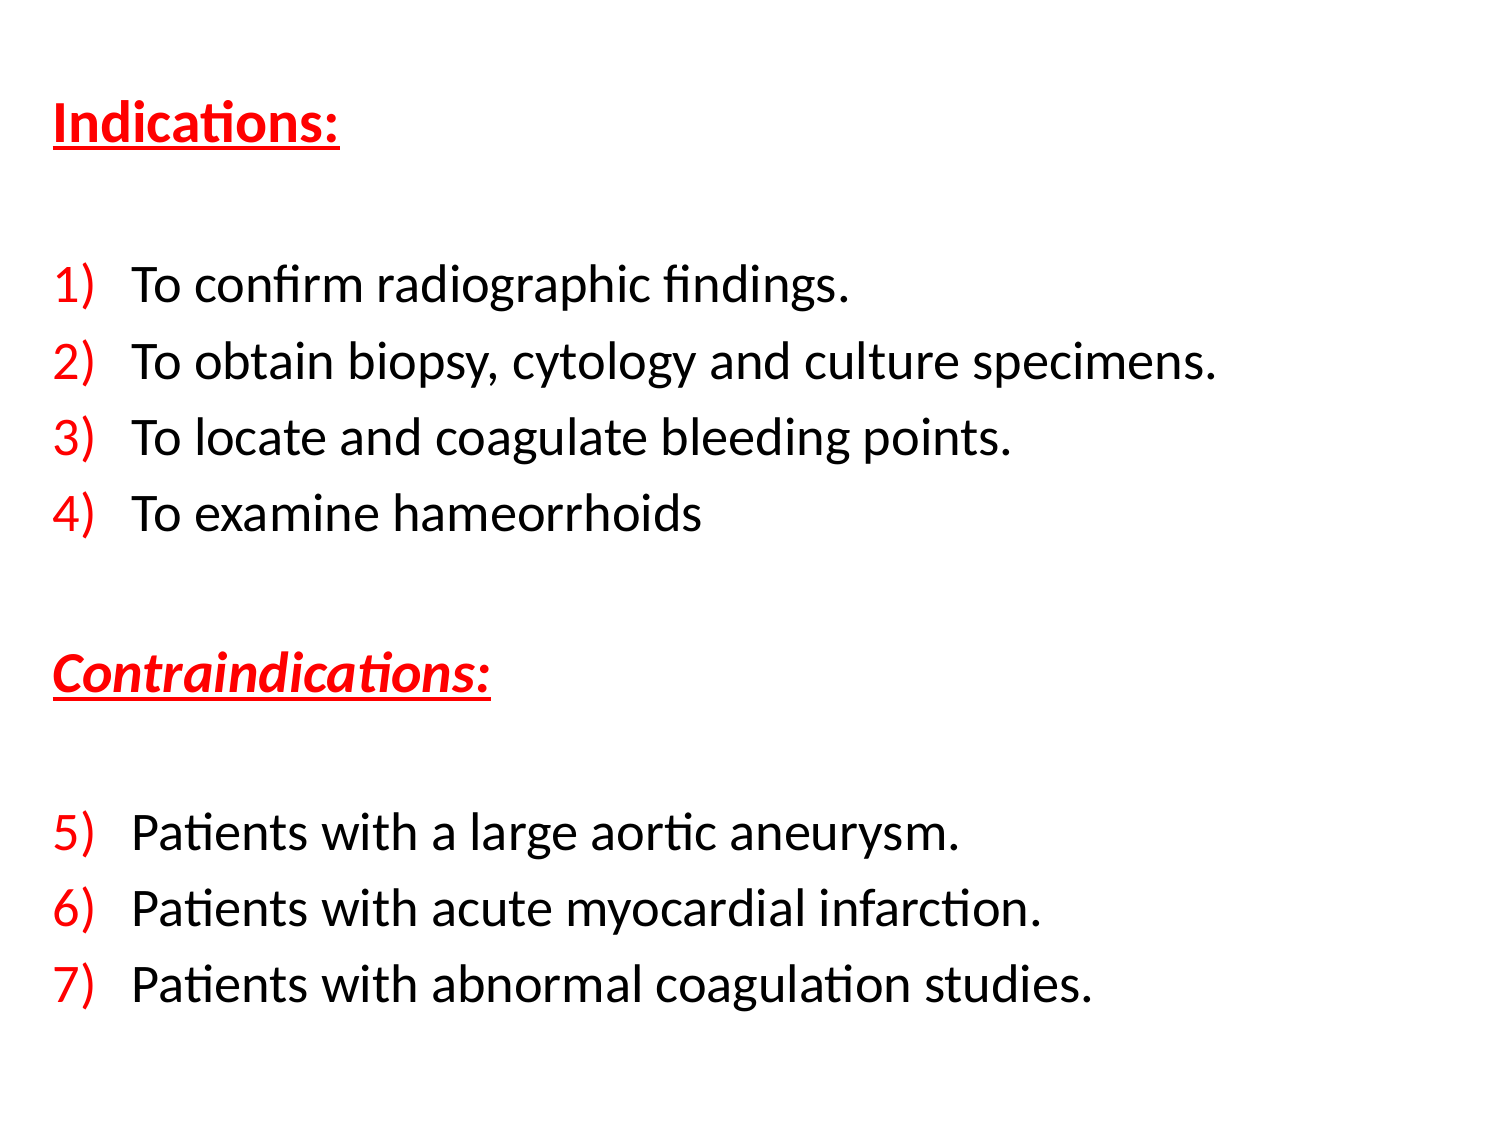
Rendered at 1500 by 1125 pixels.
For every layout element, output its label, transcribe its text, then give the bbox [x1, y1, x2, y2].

list Indications: To confirm radiographic findings. To obtain biopsy, cytology and culture specimens. To locate and coagulate bleeding points. To examine hameorrhoids Contraindications: Patients with a large aortic aneurysm. Patients with acute myocardial infarction. Patients with abnormal coagulation studies. [37, 75, 1463, 1025]
